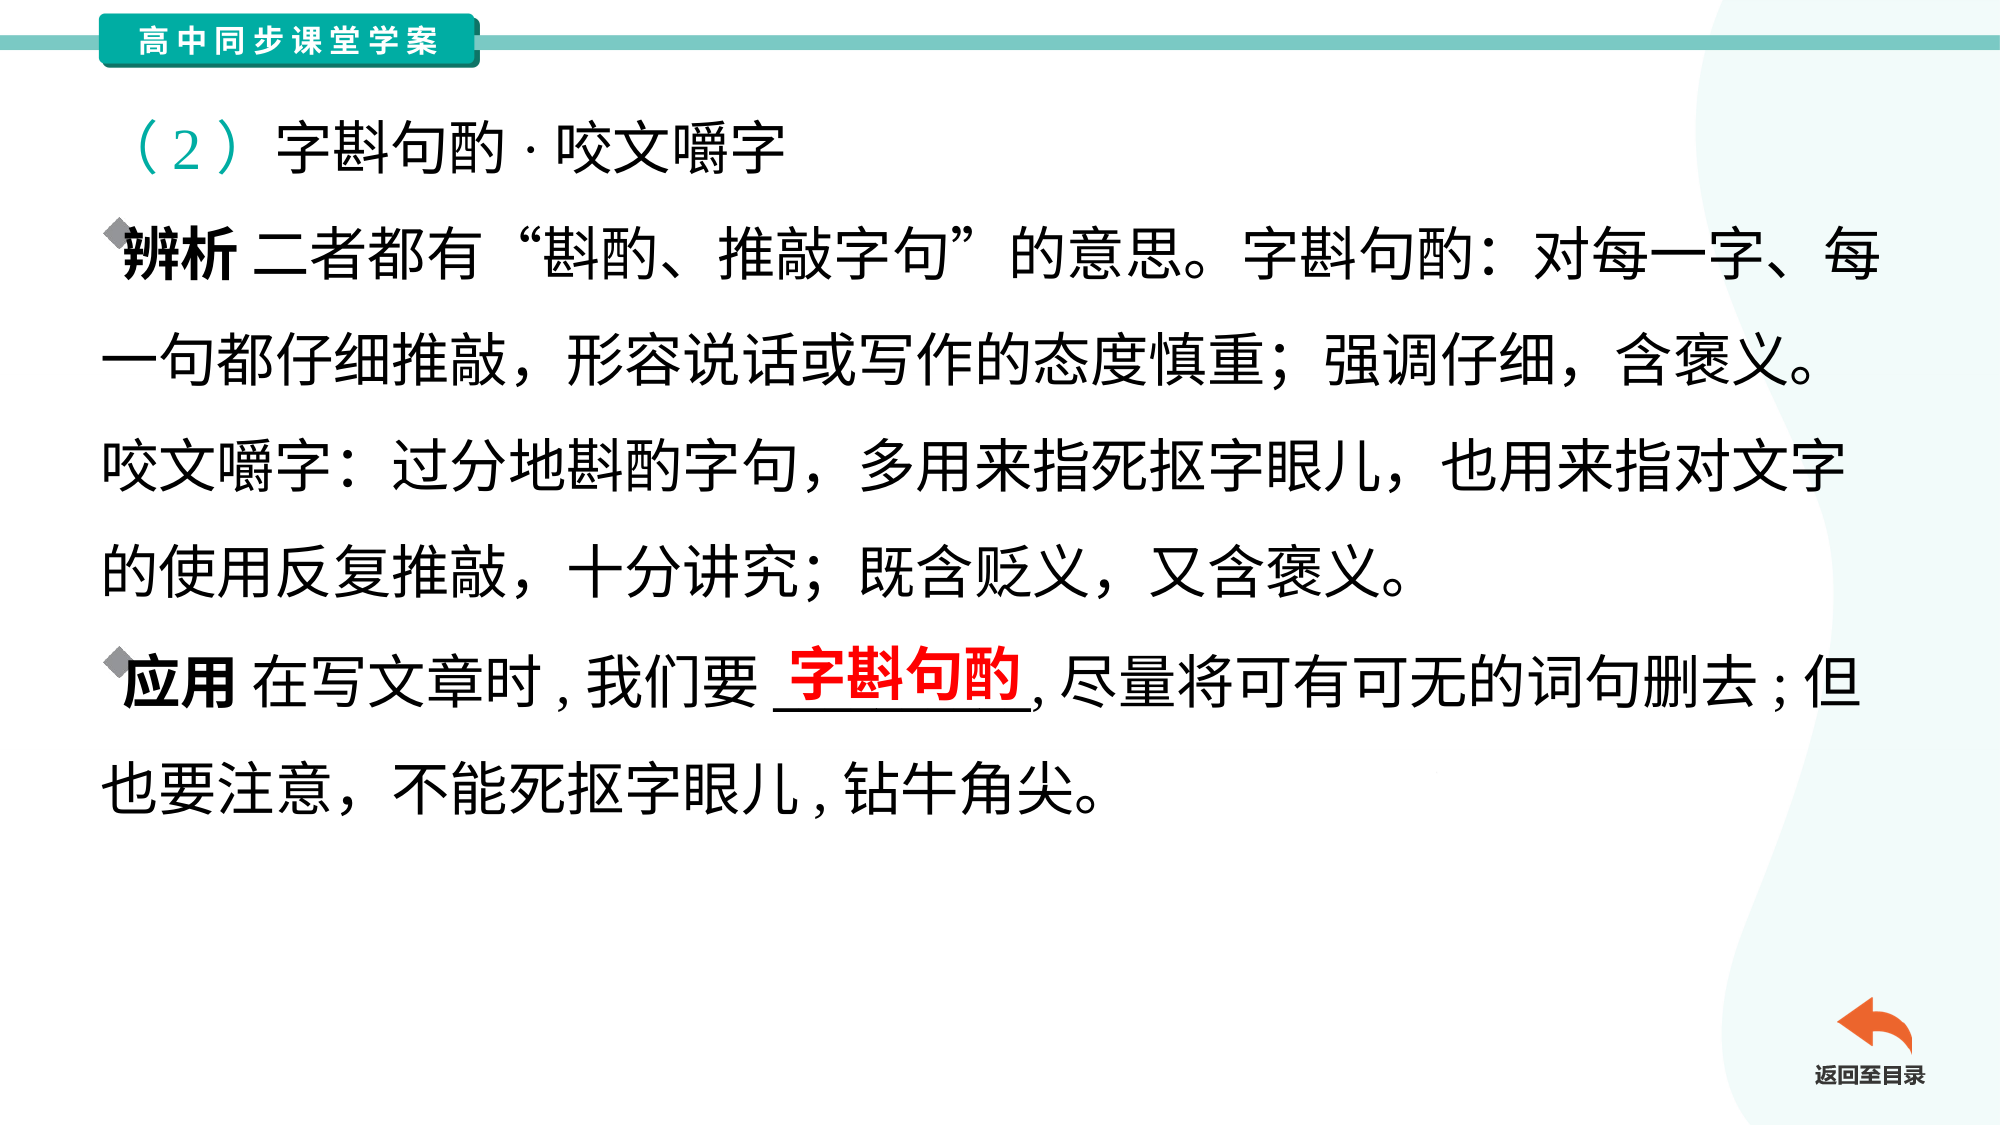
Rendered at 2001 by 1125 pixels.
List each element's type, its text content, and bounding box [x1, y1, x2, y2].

text_box （2）字斟句酌·咬文嚼字 [100, 76, 1899, 180]
text_box 辨析 二者都有“斟酌、推敲字句”的意思。字斟句酌：对每一字、每 一句都仔细推敲，形容说话或写作的态度慎重；强调仔细，含褒义。 咬文嚼字：过分地斟酌字句，多用来指死抠字眼儿，也用来指对文字 的使用反复推敲，十分讲究；既含贬义，又含褒义。 [100, 180, 1899, 606]
picture [0, 0, 2000, 1125]
text_box 字斟句酌 [766, 604, 1044, 707]
text_box 应用 在写文章时,我们要__________,尽量将可有可无的词句删去;但 也要注意，不能死抠字眼儿,钻牛角尖。 [100, 609, 1899, 822]
